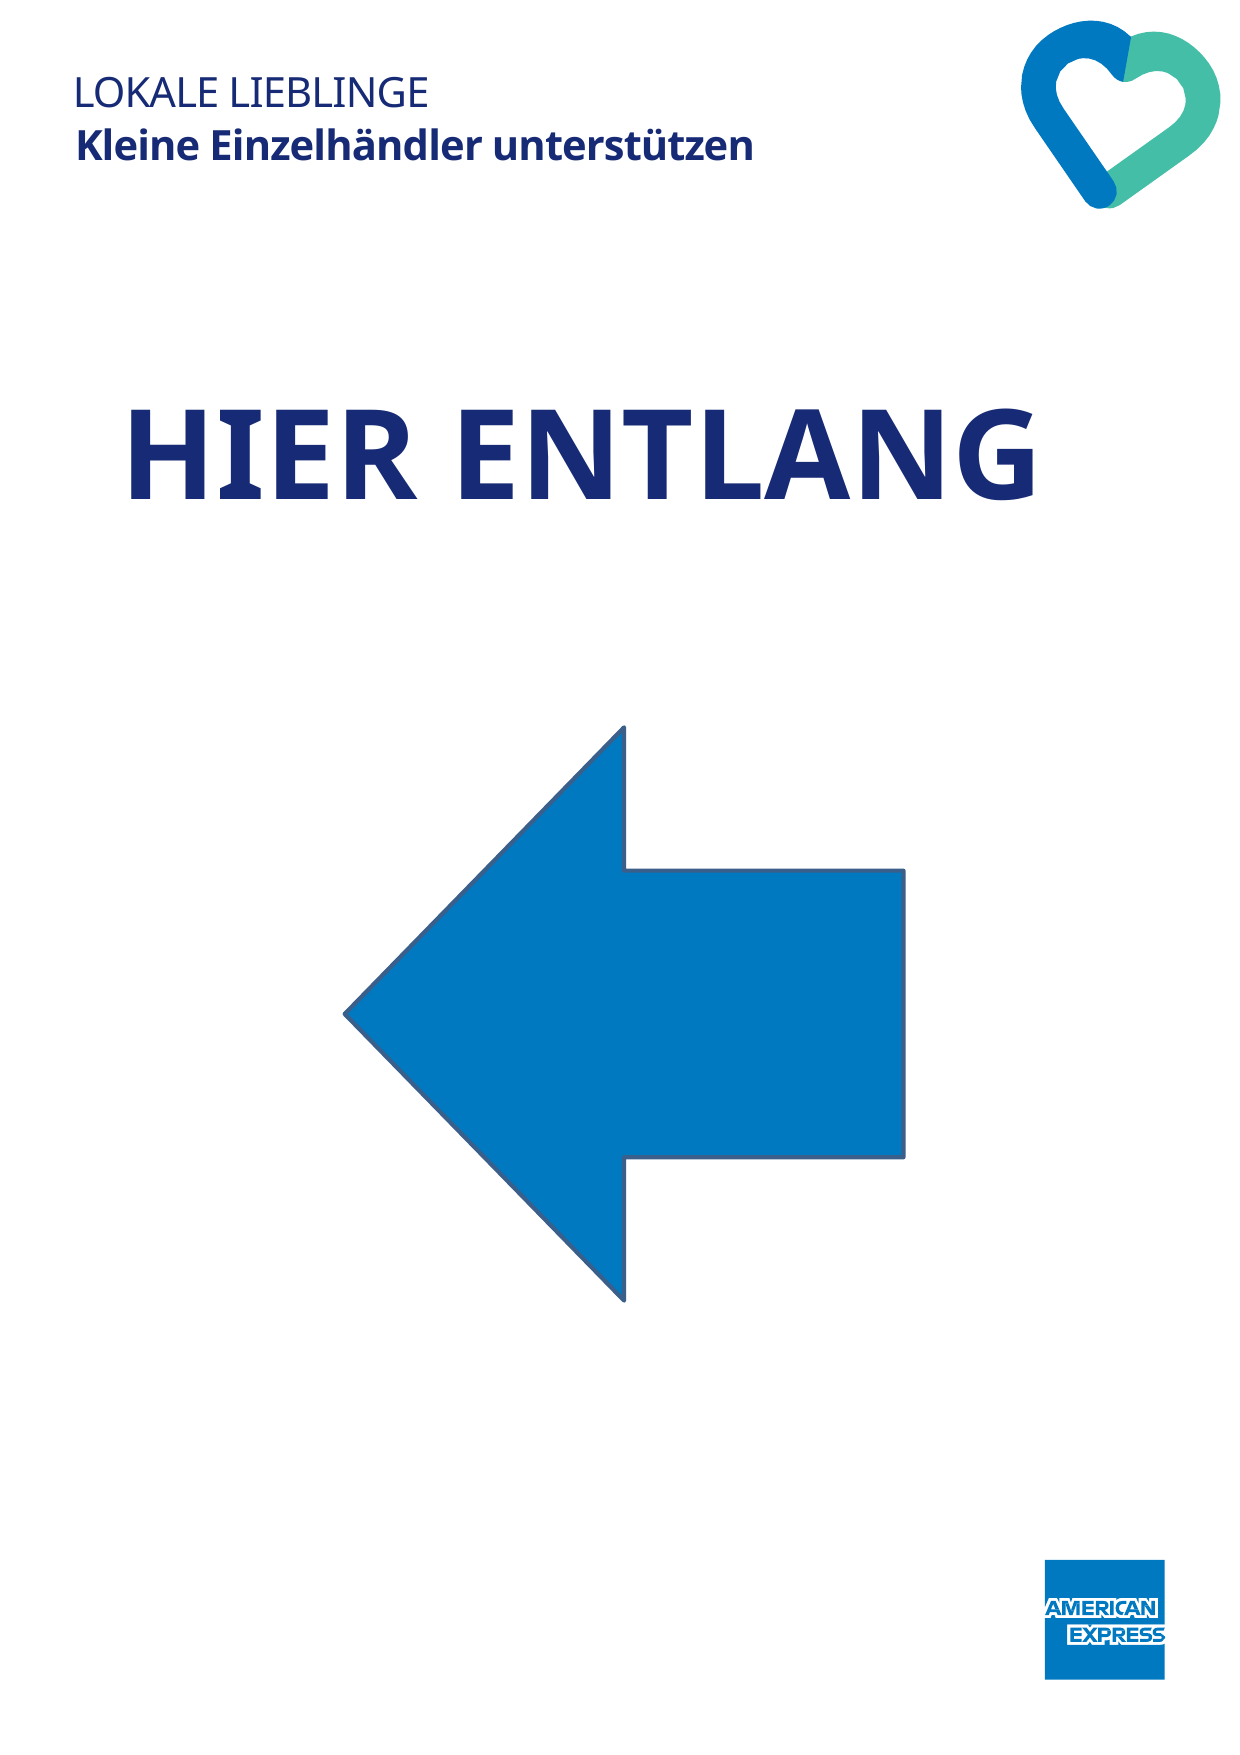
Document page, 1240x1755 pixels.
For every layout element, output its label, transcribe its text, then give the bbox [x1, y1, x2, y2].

text_box [1112, 1627, 1166, 1642]
text_box [1082, 1600, 1094, 1616]
text_box [342, 725, 906, 1303]
text_box [1106, 31, 1221, 209]
text_box [1021, 20, 1132, 209]
text_box [1070, 1627, 1111, 1642]
list HIER ENTLANG [120, 347, 1128, 1377]
text_box [1044, 1559, 1165, 1680]
text_box [1045, 1600, 1080, 1616]
text_box [1115, 1600, 1155, 1616]
text_box [1095, 1600, 1114, 1616]
text_box LOKALE LIEBLINGE Kleine Einzelhändler unterstützen [72, 64, 970, 169]
